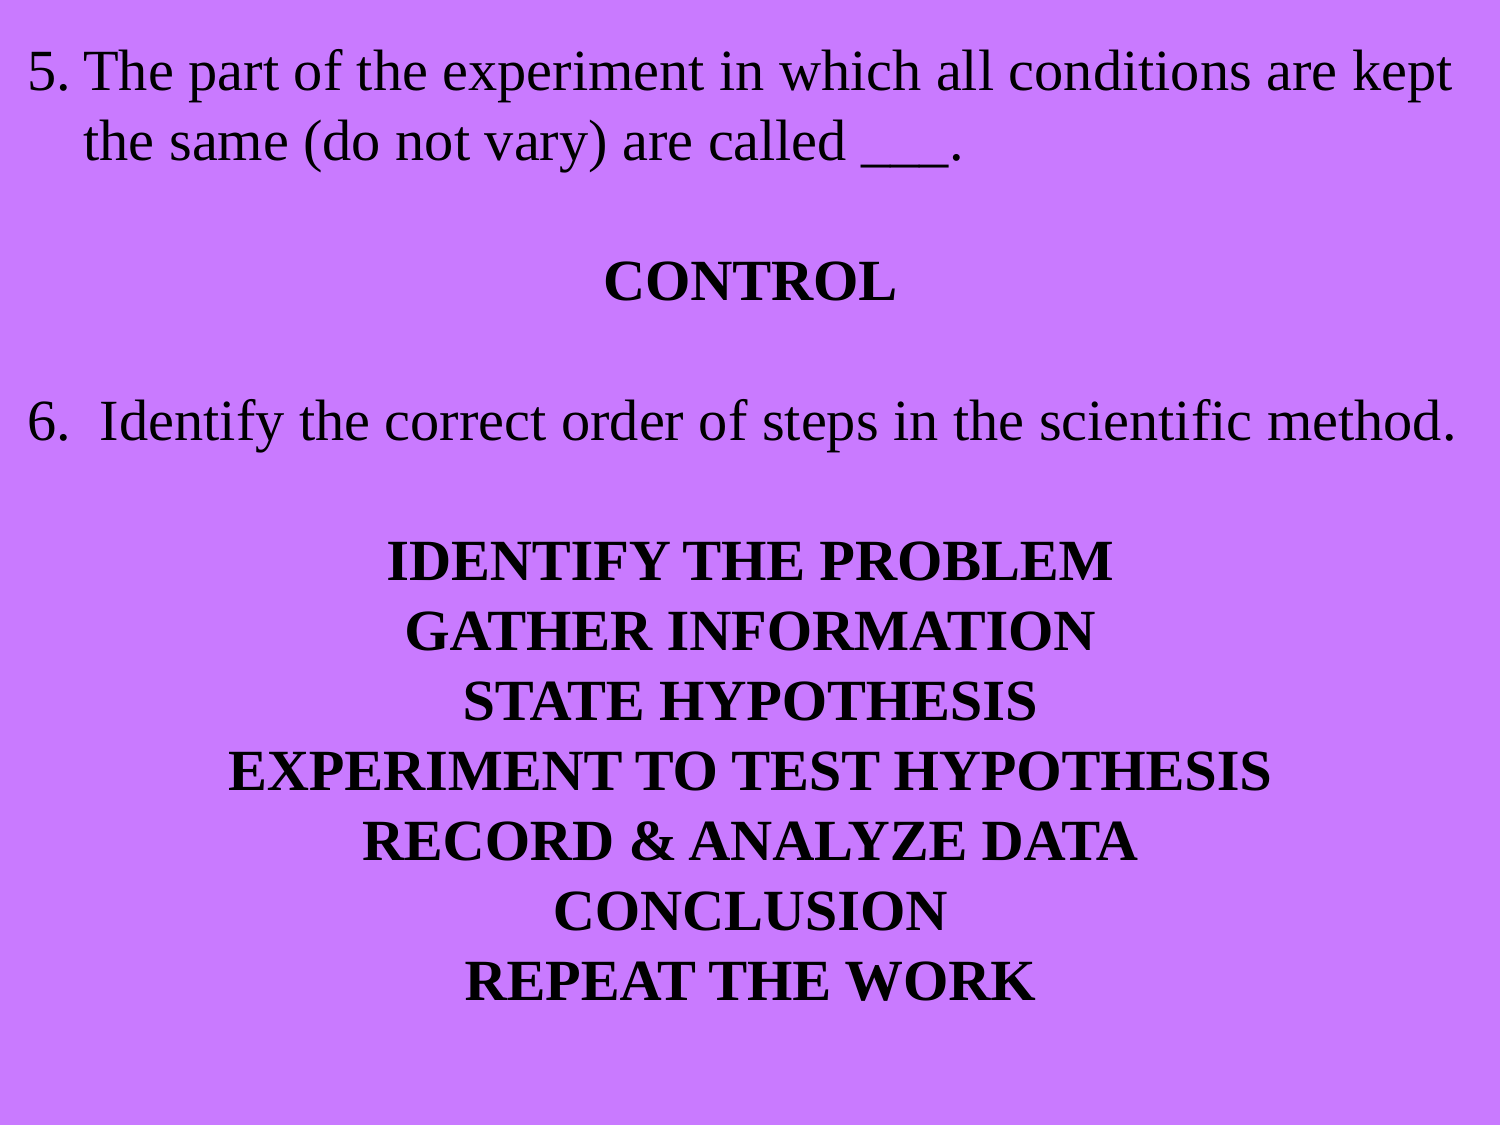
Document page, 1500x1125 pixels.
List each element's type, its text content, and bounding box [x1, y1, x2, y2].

text_box The part of the experiment in which all conditions are kept the same (do not vary) are called ___. CONTROL 6. Identify the correct order of steps in the scientific method. IDENTIFY THE PROBLEM GATHER INFORMATION STATE HYPOTHESIS EXPERIMENT TO TEST HYPOTHESIS RECORD & ANALYZE DATA CONCLUSION REPEAT THE WORK [12, 24, 1488, 1020]
